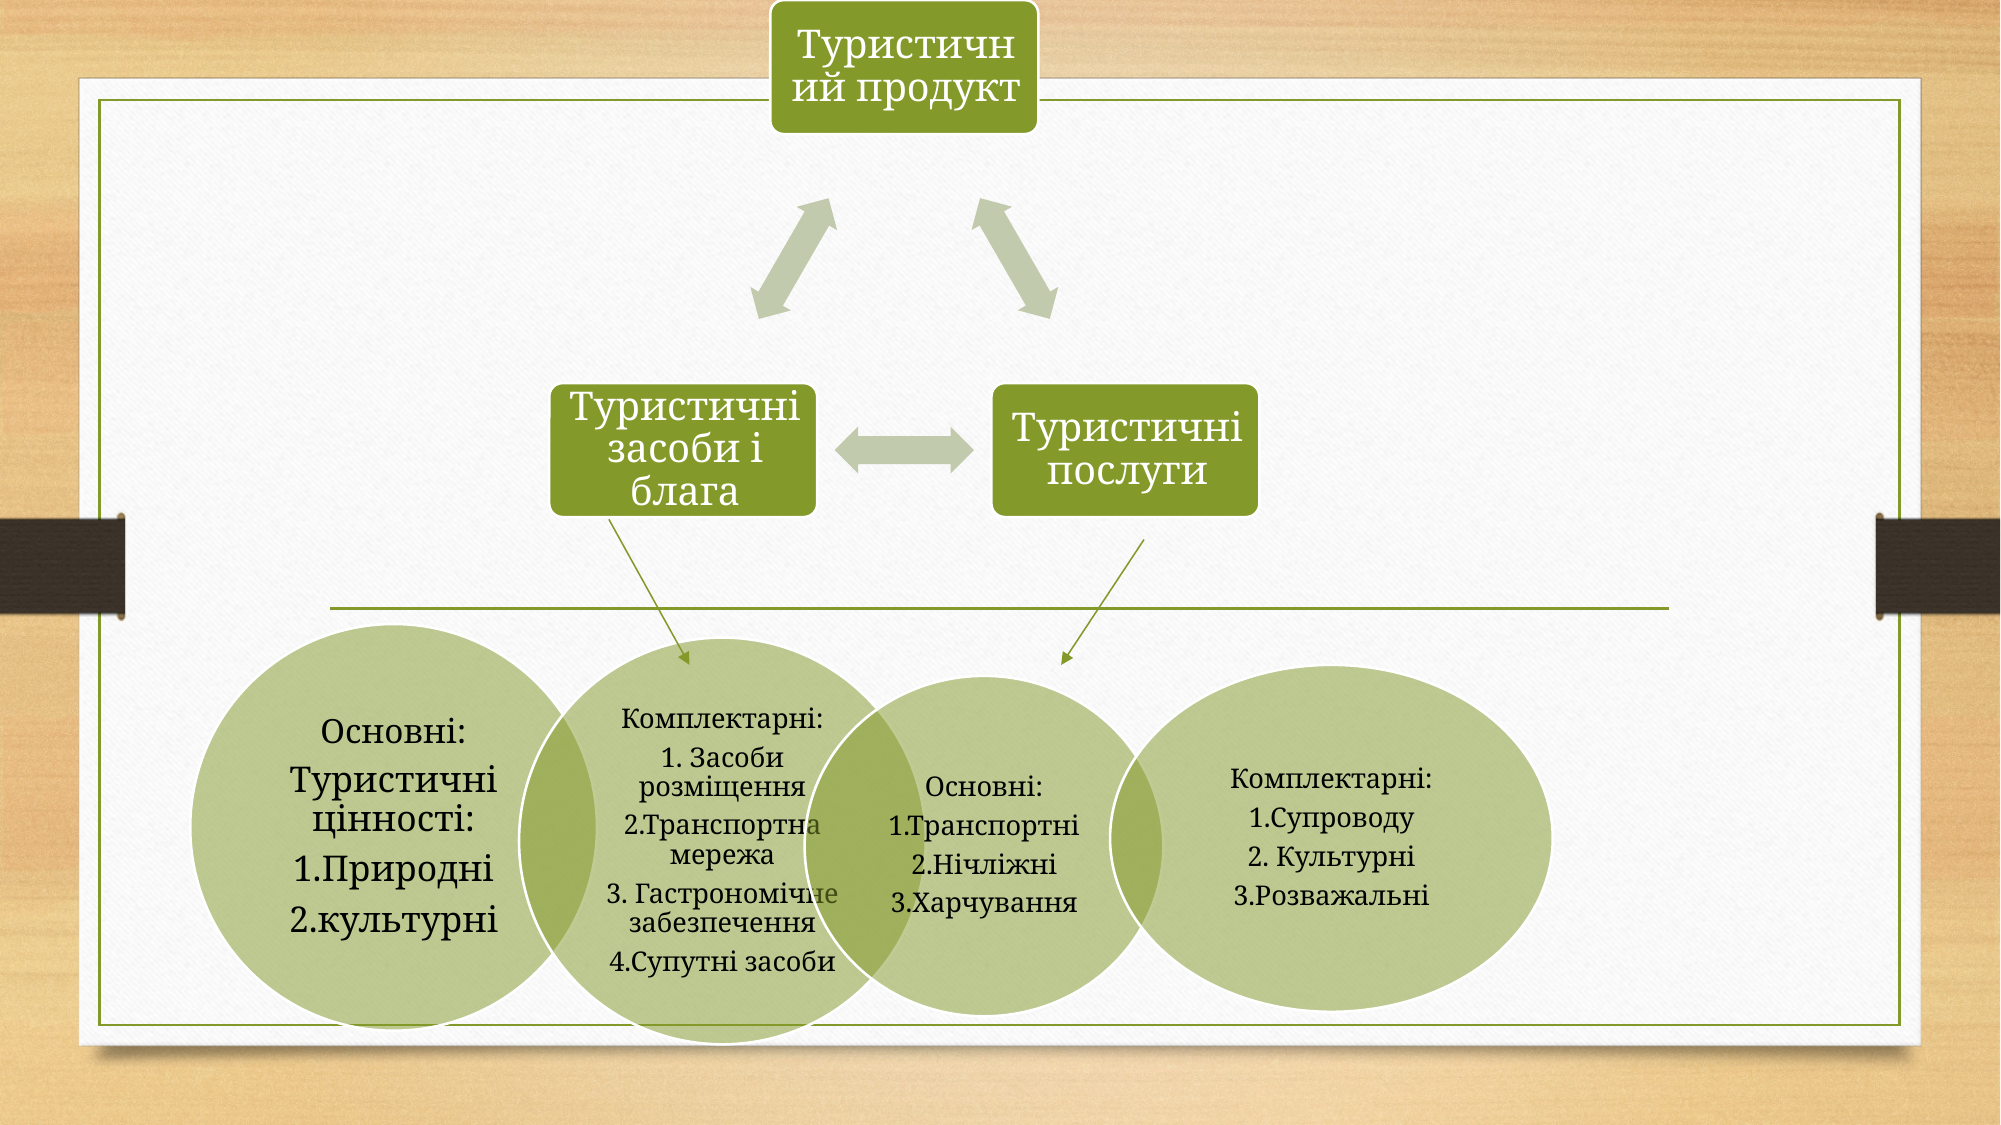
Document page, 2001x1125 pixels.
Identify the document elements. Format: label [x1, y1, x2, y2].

text_box [218, 0, 1590, 518]
text_box [608, 519, 690, 666]
text_box [190, 591, 1563, 1045]
text_box [1060, 539, 1145, 666]
picture [0, 0, 2001, 1125]
